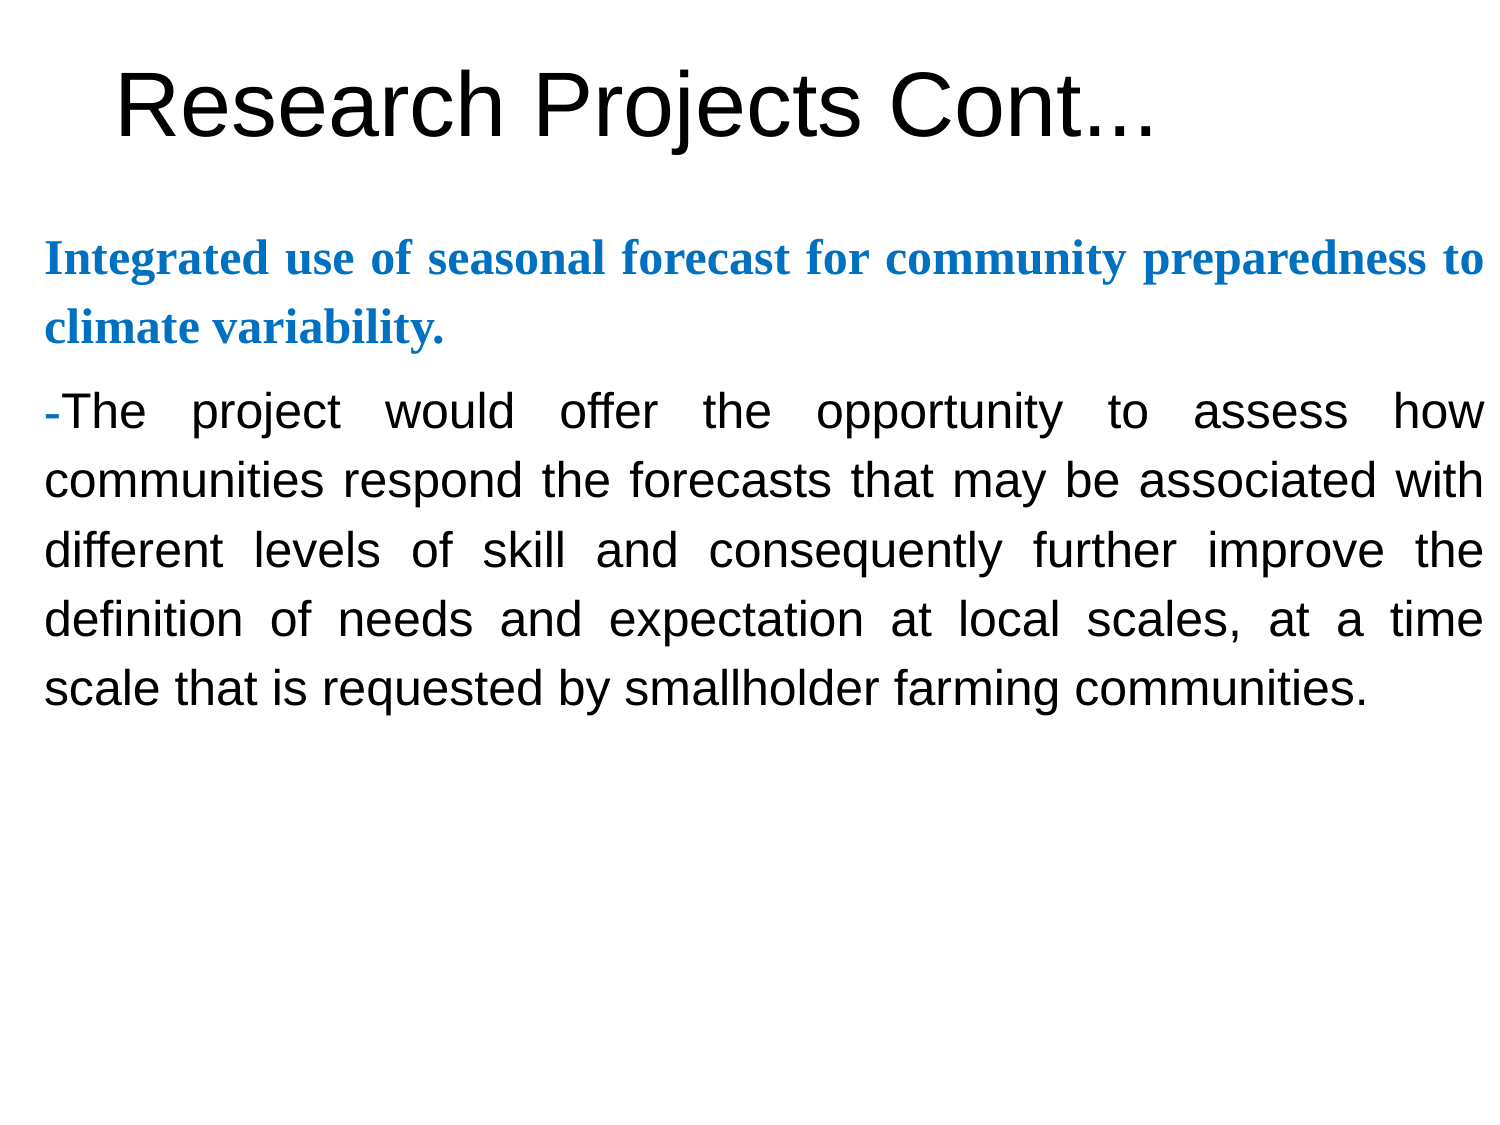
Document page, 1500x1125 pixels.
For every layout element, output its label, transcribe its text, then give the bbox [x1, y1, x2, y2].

title Research Projects Cont... [0, 5, 1276, 194]
text_box Integrated use of seasonal forecast for community preparedness to climate variability. -The project would offer the opportunity to assess how communities respond the forecasts that may be associated with different levels of skill and consequently further improve the definition of needs and expectation at local scales, at a time scale that is requested by smallholder farming communities. [29, 208, 1500, 894]
